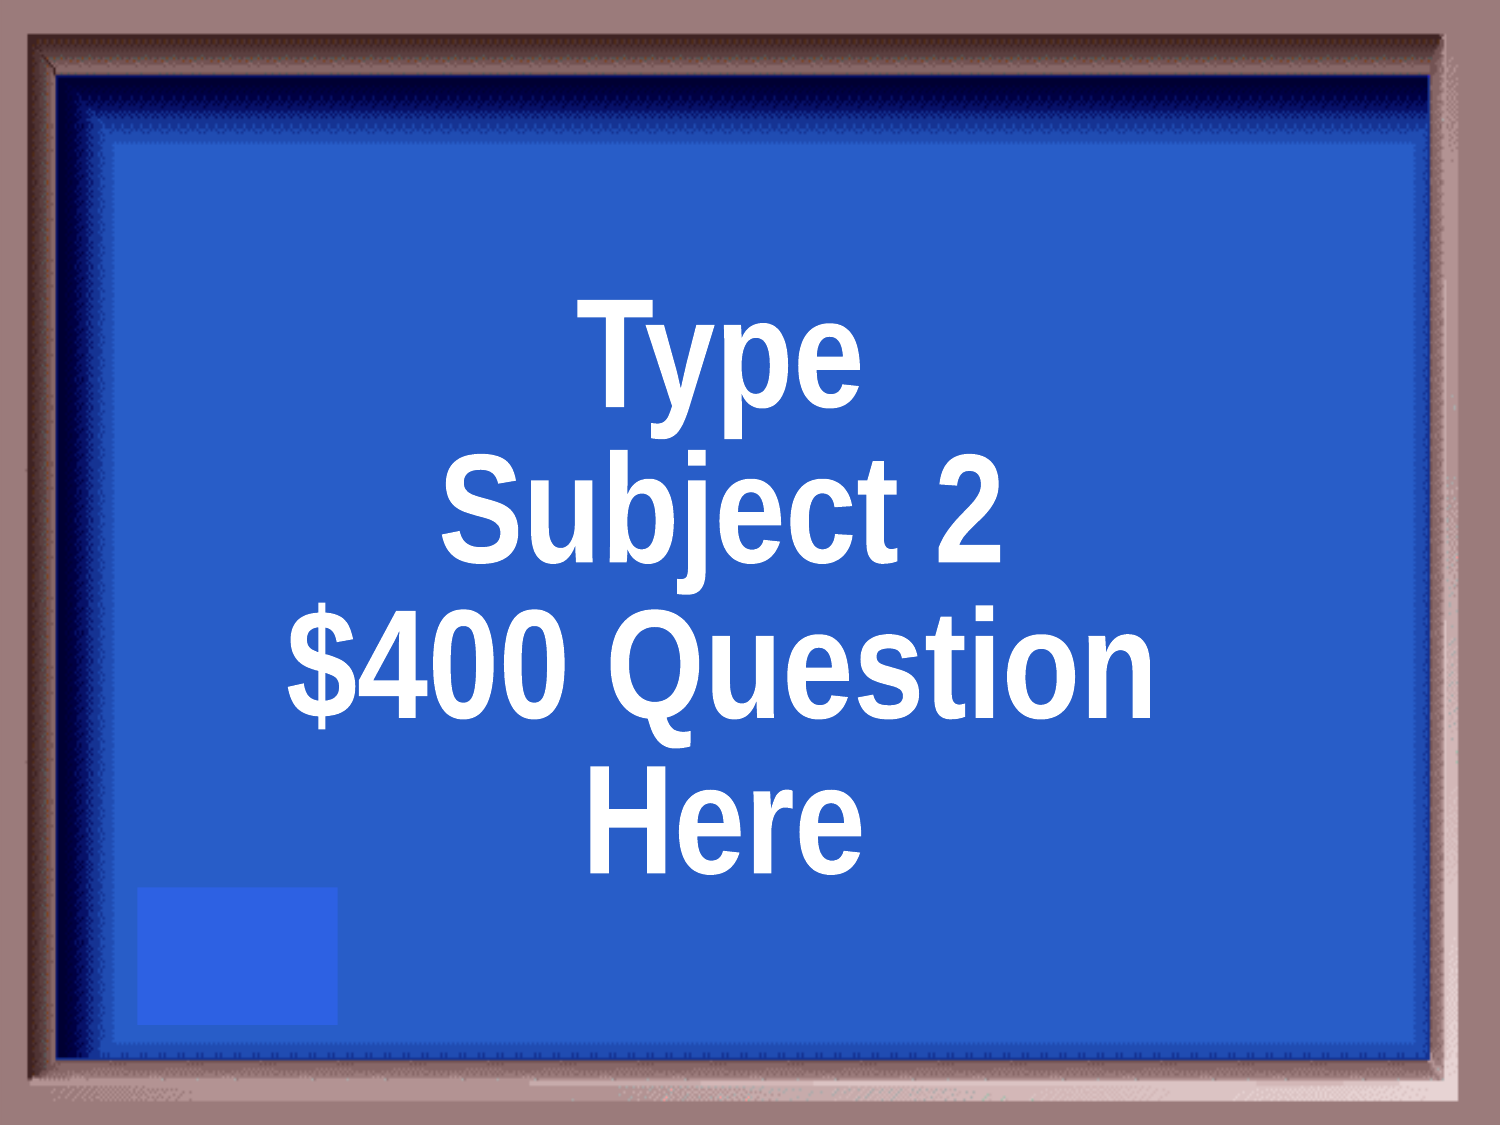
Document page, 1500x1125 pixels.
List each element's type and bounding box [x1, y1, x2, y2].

picture [0, 0, 1500, 1125]
text_box [137, 887, 338, 1025]
